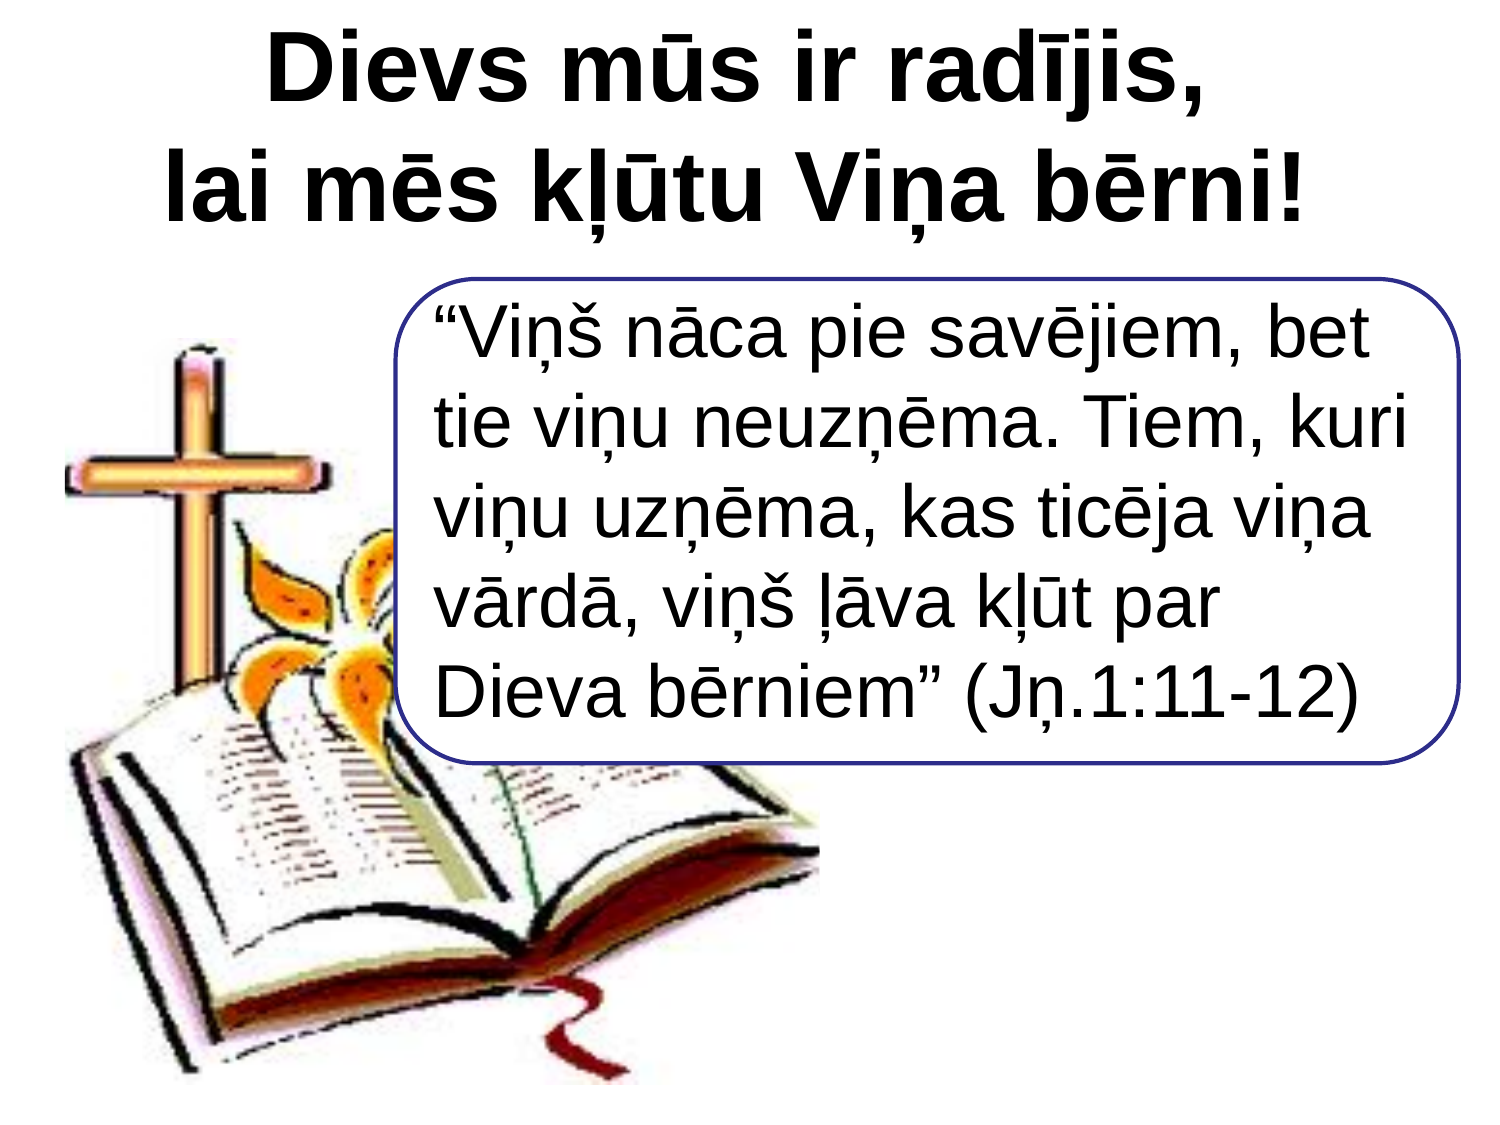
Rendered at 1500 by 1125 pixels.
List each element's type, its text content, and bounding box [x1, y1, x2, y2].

text_box “Viņš nāca pie savējiem, bet tie viņu neuzņēma. Tiem, kuri viņu uzņēma, kas ticēja viņa vārdā, viņš ļāva kļūt par Dieva bērniem” (Jņ.1:11-12) [396, 276, 1461, 766]
picture [64, 337, 820, 1085]
title Dievs mūs ir radījis, lai mēs kļūtu Viņa bērni! [0, 66, 1500, 177]
